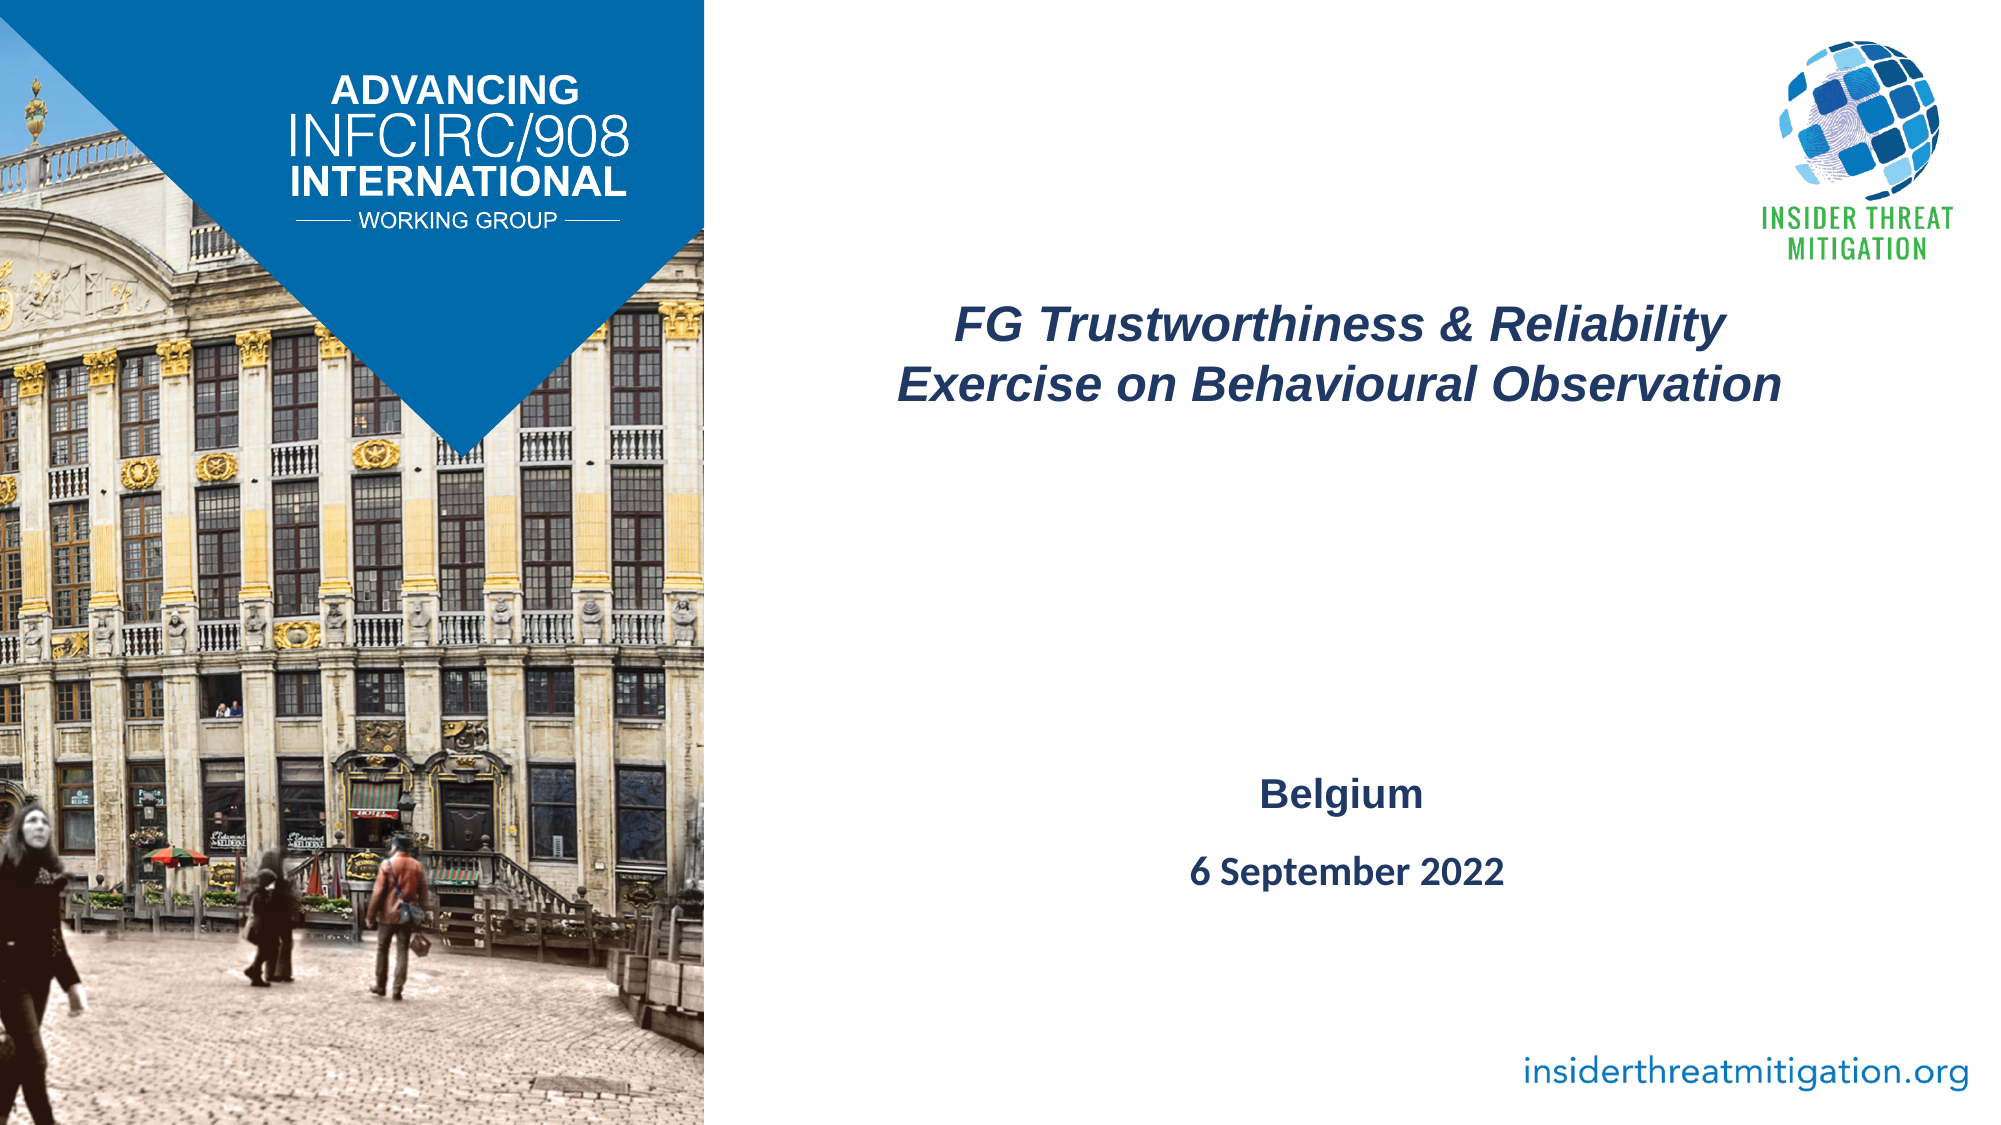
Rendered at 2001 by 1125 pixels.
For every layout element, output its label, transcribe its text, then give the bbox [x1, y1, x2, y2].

picture [1478, 994, 2000, 1125]
picture [1758, 20, 1968, 281]
subtitle Belgium 6 September 2022 [806, 511, 1888, 1045]
title FG Trustworthiness & Reliability Exercise on Behavioural Observation [750, 238, 1945, 464]
picture [0, 18, 704, 1125]
